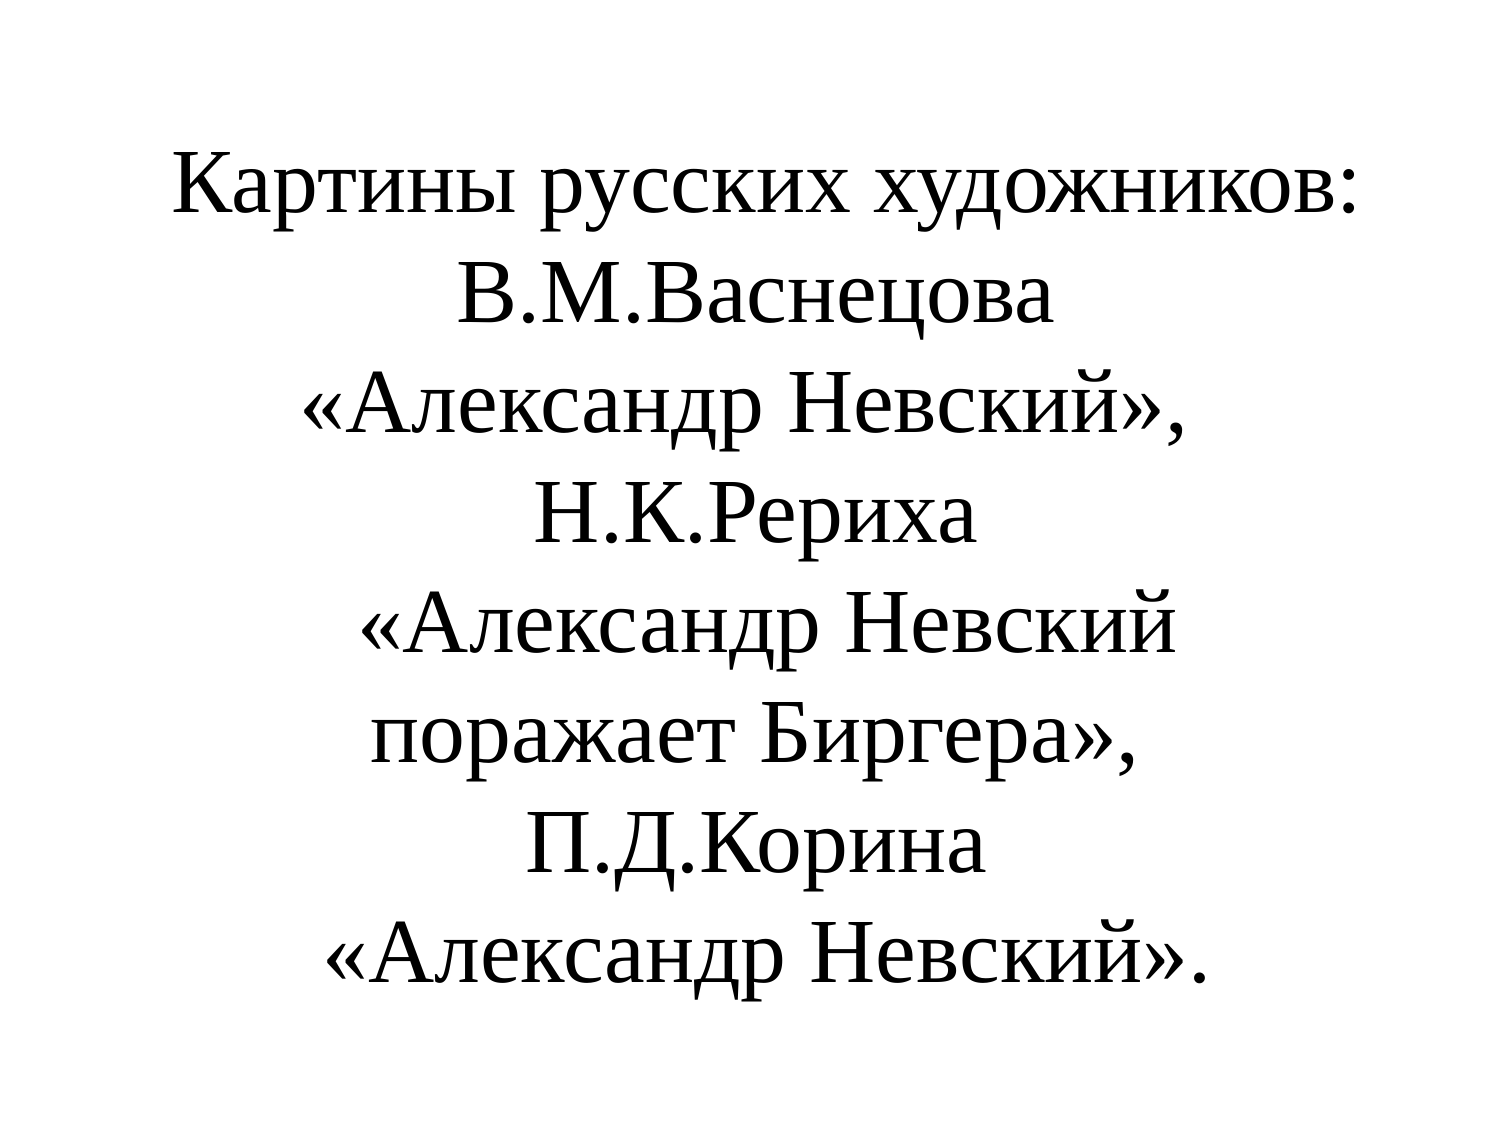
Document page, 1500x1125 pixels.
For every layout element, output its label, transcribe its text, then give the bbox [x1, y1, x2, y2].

text_box Картины русских художников: В.М.Васнецова «Александр Невский», Н.К.Рериха «Александр Невский поражает Биргера», П.Д.Корина «Александр Невский». [147, 113, 1388, 1008]
